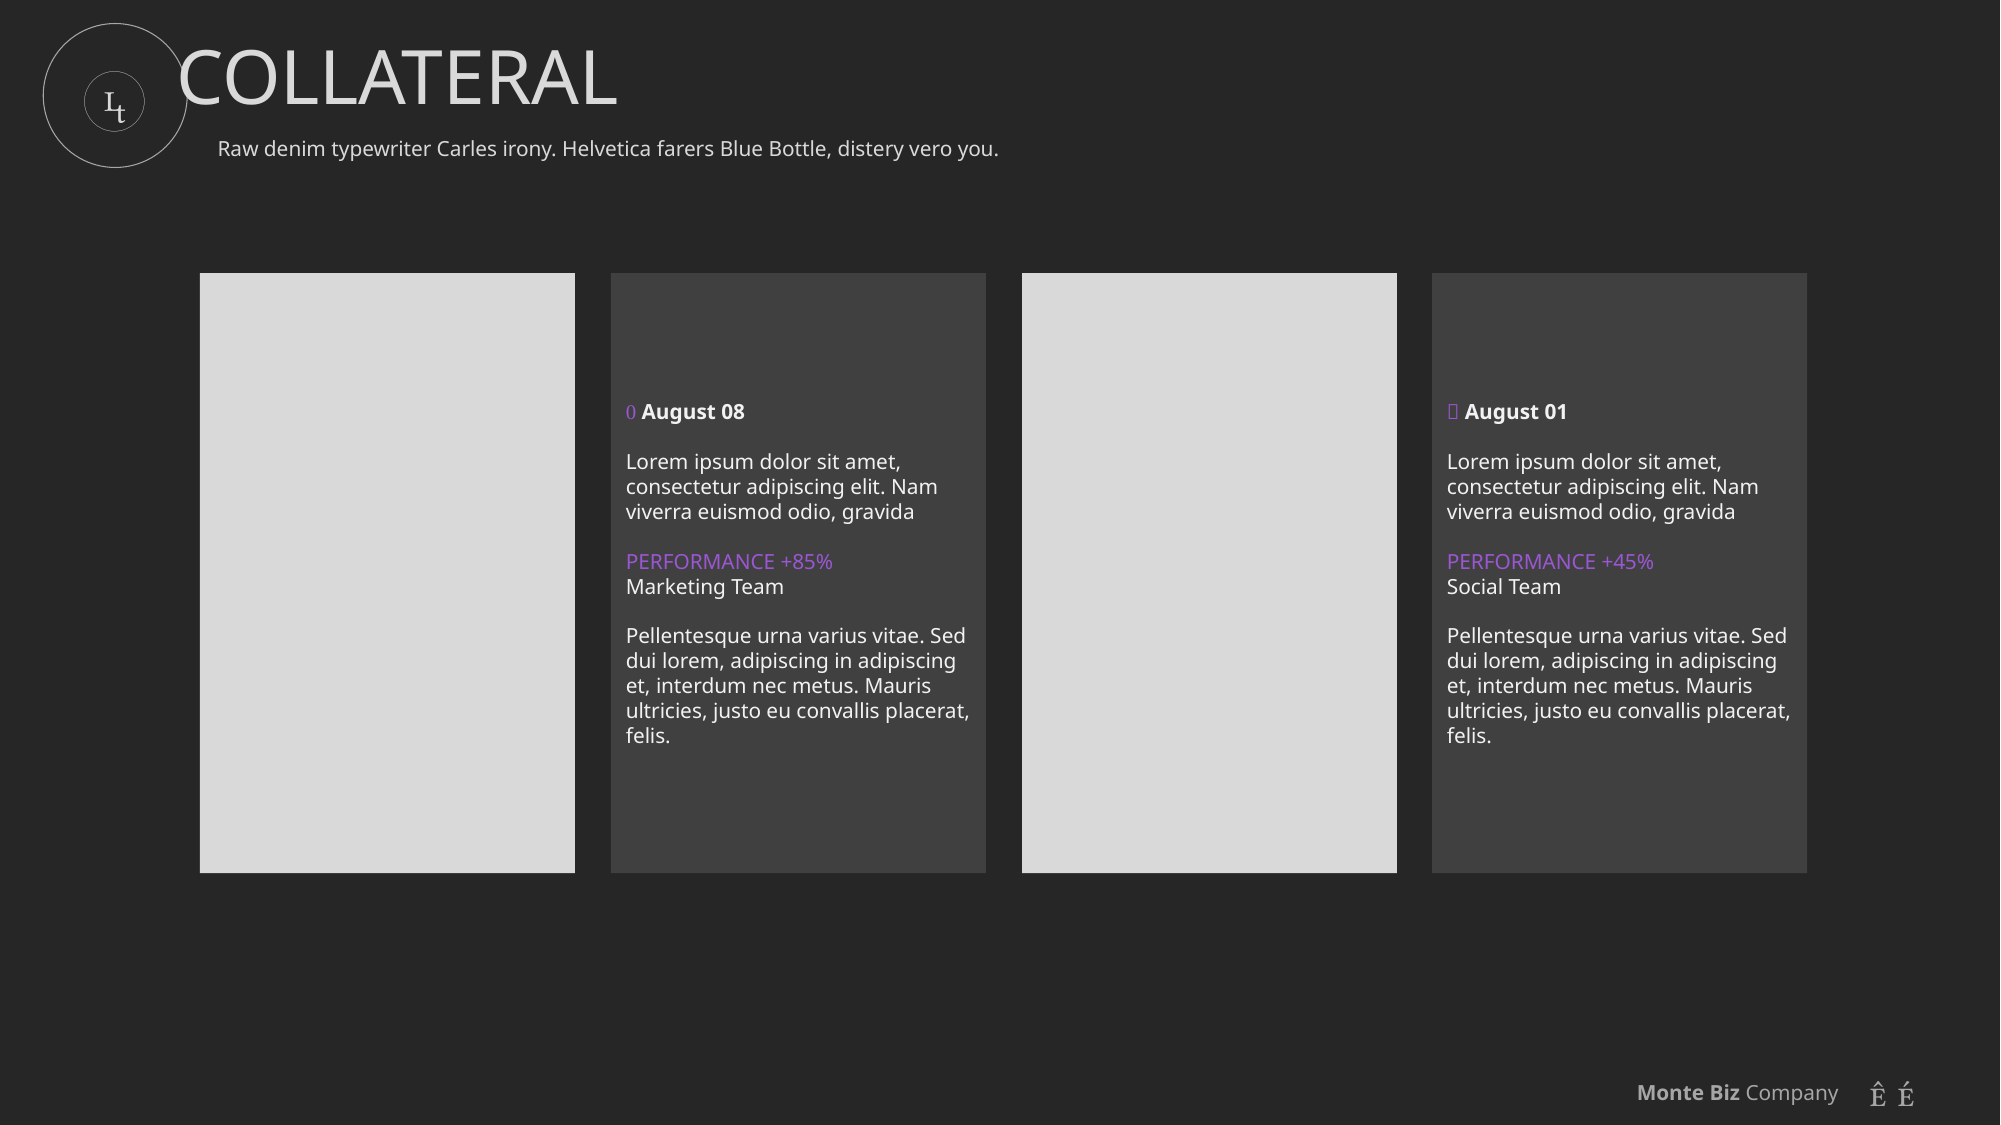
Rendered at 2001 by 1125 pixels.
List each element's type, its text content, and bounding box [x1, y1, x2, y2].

text_box   [1854, 1061, 1979, 1122]
text_box  August 01 Lorem ipsum dolor sit amet, consectetur adipiscing elit. Nam viverra euismod odio, gravida PERFORMANCE +45% Social Team Pellentesque urna varius vitae. Sed dui lorem, adipiscing in adipiscing et, interdum nec metus. Mauris ultricies, justo eu convallis placerat, felis. [1431, 272, 1808, 874]
text_box [1021, 272, 1398, 874]
text_box Monte Biz Company [1622, 1071, 1854, 1112]
text_box COLLATERAL [161, 22, 635, 127]
text_box [199, 272, 576, 874]
text_box Raw denim typewriter Carles irony. Helvetica farers Blue Bottle, distery vero you. [202, 128, 1014, 169]
text_box  August 08 Lorem ipsum dolor sit amet, consectetur adipiscing elit. Nam viverra euismod odio, gravida PERFORMANCE +85% Marketing Team Pellentesque urna varius vitae. Sed dui lorem, adipiscing in adipiscing et, interdum nec metus. Mauris ultricies, justo eu convallis placerat, felis. [610, 272, 987, 874]
text_box  [42, 22, 182, 169]
